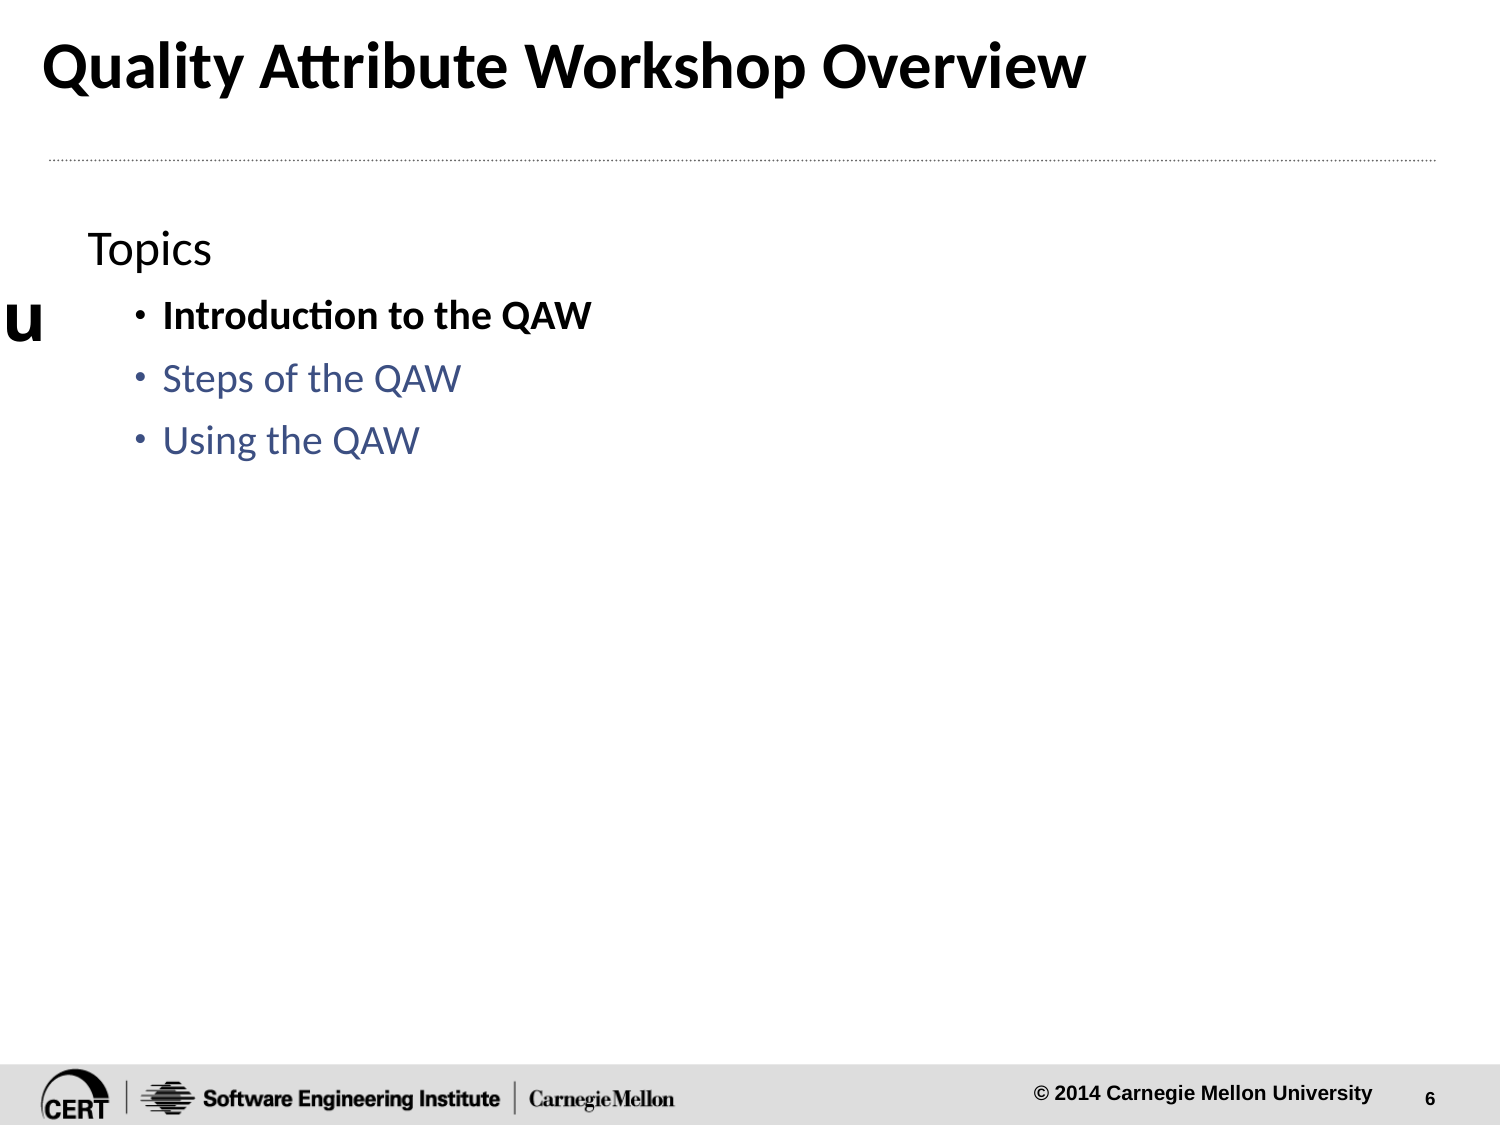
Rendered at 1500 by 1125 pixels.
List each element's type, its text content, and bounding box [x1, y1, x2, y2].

list Topics Introduction to the QAW Steps of the QAW Using the QAW [87, 218, 1349, 699]
text_box u [0, 274, 67, 355]
picture [24, 1065, 688, 1125]
title Quality Attribute Workshop Overview [42, 37, 1434, 155]
